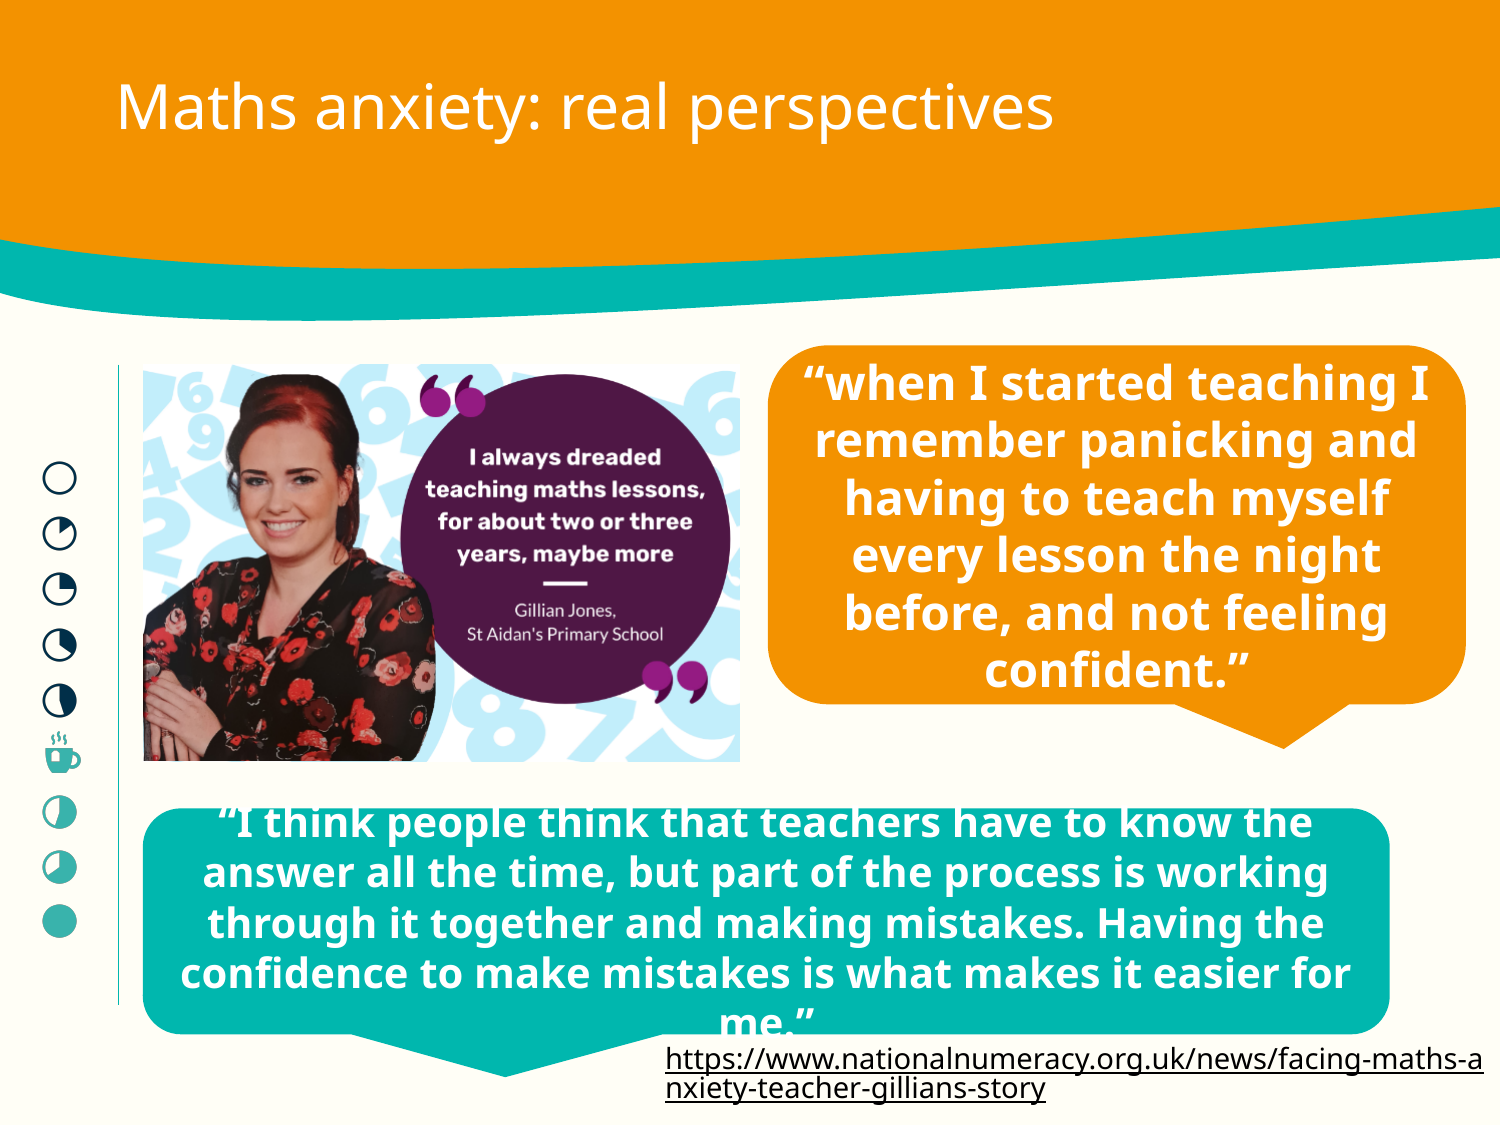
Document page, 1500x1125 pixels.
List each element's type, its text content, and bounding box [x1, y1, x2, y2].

picture [38, 791, 81, 833]
picture [38, 624, 81, 666]
picture [38, 512, 81, 555]
picture [38, 457, 81, 499]
text_box https://www.nationalnumeracy.org.uk/news/facing-maths-anxiety-teacher-gillians-story [650, 1033, 1500, 1123]
picture [38, 846, 81, 888]
text_box “I think people think that teachers have to know the answer all the time, but part of the process is working through it together and making mistakes. Having the confidence to make mistakes is what makes it easier for me.” [142, 808, 1390, 1078]
text_box “when I started teaching I remember panicking and having to teach myself every lesson the night before, and not feeling confident.” [767, 345, 1466, 750]
list Maths anxiety: real perspectives [100, 67, 1411, 258]
picture [38, 900, 81, 942]
picture [38, 679, 81, 722]
picture [36, 725, 90, 779]
picture [143, 363, 740, 762]
picture [38, 568, 81, 610]
